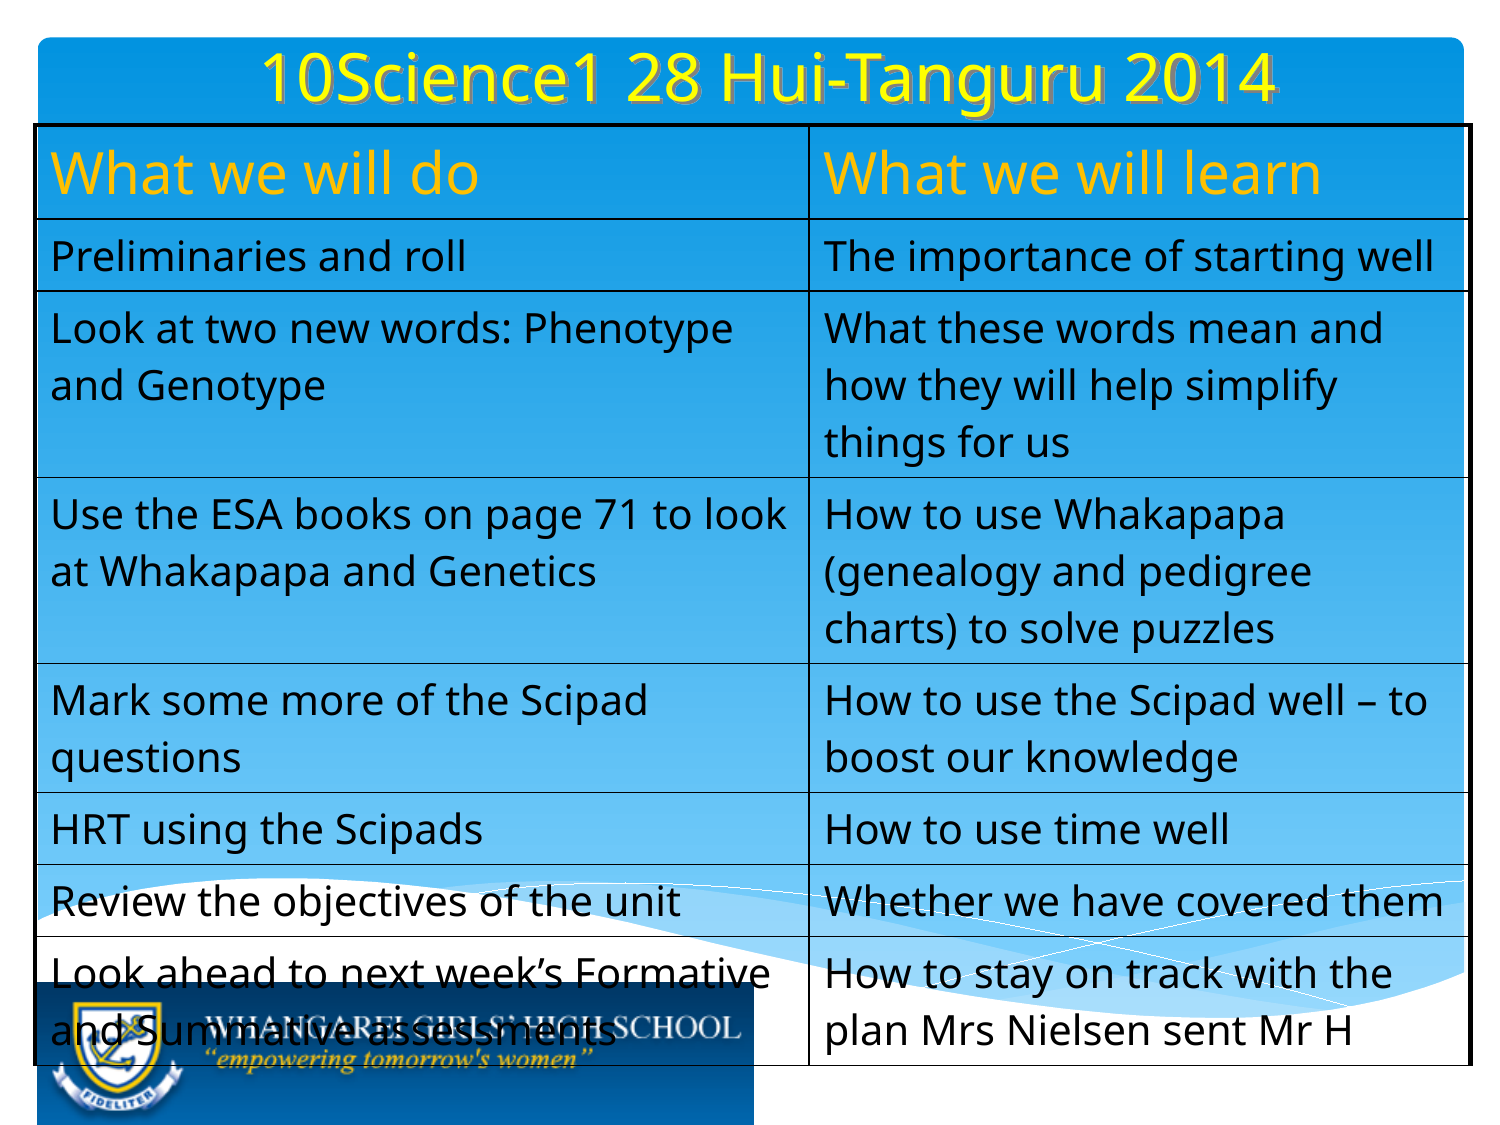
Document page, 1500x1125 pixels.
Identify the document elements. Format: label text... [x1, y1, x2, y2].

table_cell HRT using the Scipads [37, 793, 808, 864]
table_header What we will learn [810, 127, 1468, 218]
table_header What we will do [37, 127, 808, 218]
table_cell Mark some more of the Scipad questions [37, 664, 808, 792]
table_cell Look ahead to next week’s Formative and Summative assessments [37, 937, 808, 1065]
table_cell How to stay on track with the plan Mrs Nielsen sent Mr H [810, 937, 1468, 1065]
table_cell Look at two new words: Phenotype and Genotype [37, 292, 808, 477]
table_cell What these words mean and how they will help simplify things for us [810, 292, 1468, 477]
table_cell Review the objectives of the unit [37, 865, 808, 936]
table_cell Preliminaries and roll [37, 220, 808, 290]
table_cell Whether we have covered them [810, 865, 1468, 936]
table_cell The importance of starting well [810, 220, 1468, 290]
table_cell How to use the Scipad well – to boost our knowledge [810, 664, 1468, 792]
table_cell Use the ESA books on page 71 to look at Whakapapa and Genetics [37, 478, 808, 663]
table_cell How to use time well [810, 793, 1468, 864]
table_cell How to use Whakapapa (genealogy and pedigree charts) to solve puzzles [810, 478, 1468, 663]
text_box 10Science1 28 Hui-Tanguru 2014 [162, 24, 1375, 123]
picture [37, 982, 754, 1125]
